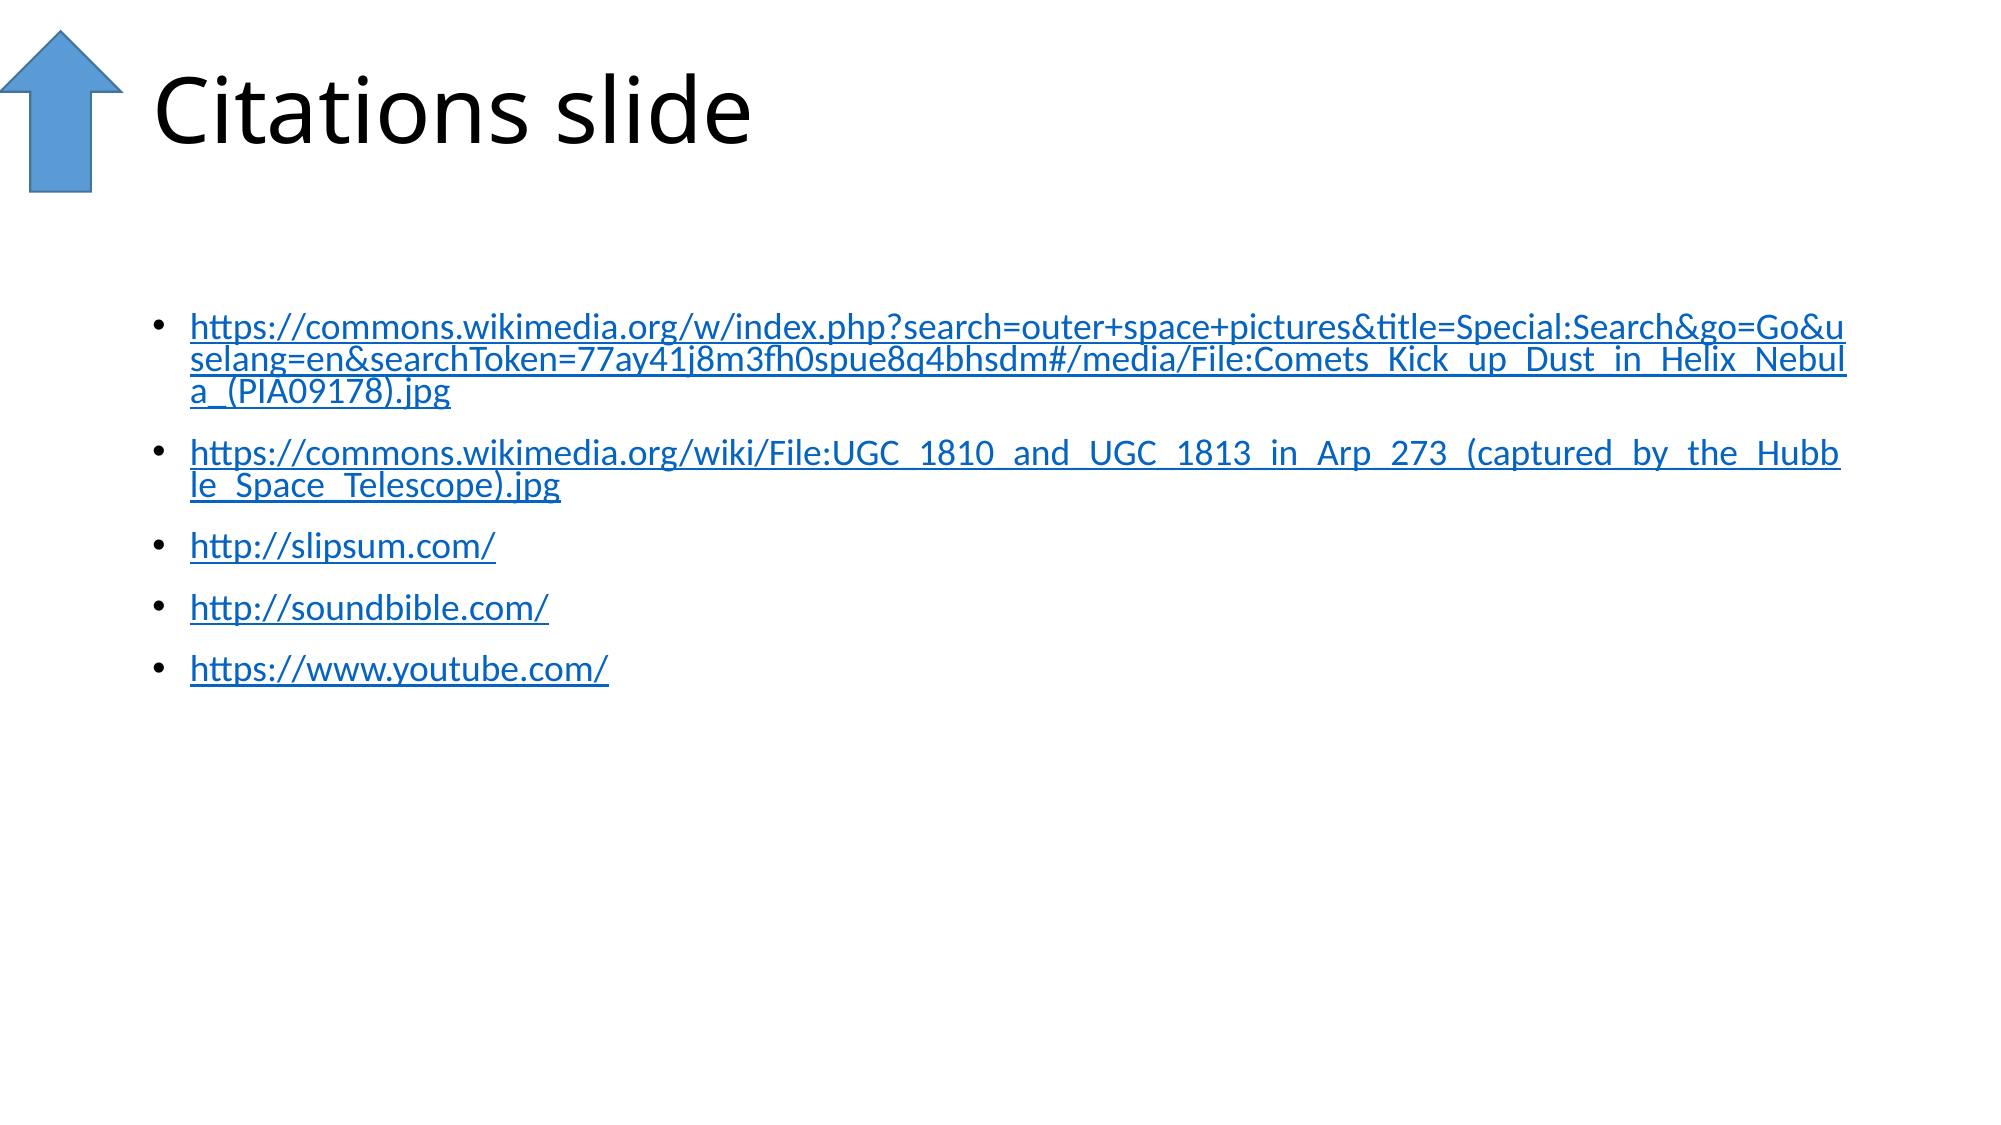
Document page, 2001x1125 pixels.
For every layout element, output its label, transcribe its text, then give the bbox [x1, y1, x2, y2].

title Citations slide [137, 59, 1863, 278]
list https://commons.wikimedia.org/w/index.php?search=outer+space+pictures&title=Special:Search&go=Go&uselang=en&searchToken=77ay41j8m3fh0spue8q4bhsdm#/media/File:Comets_Kick_up_Dust_in_Helix_Nebula_(PIA09178).jpg https://commons.wikimedia.org/wiki/File:UGC_1810_and_UGC_1813_in_Arp_273_(captured_by_the_Hubble_Space_Telescope).jpg http://slipsum.com/ http://soundbible.com/ https://www.youtube.com/ [137, 299, 1863, 1014]
text_box [0, 29, 124, 193]
